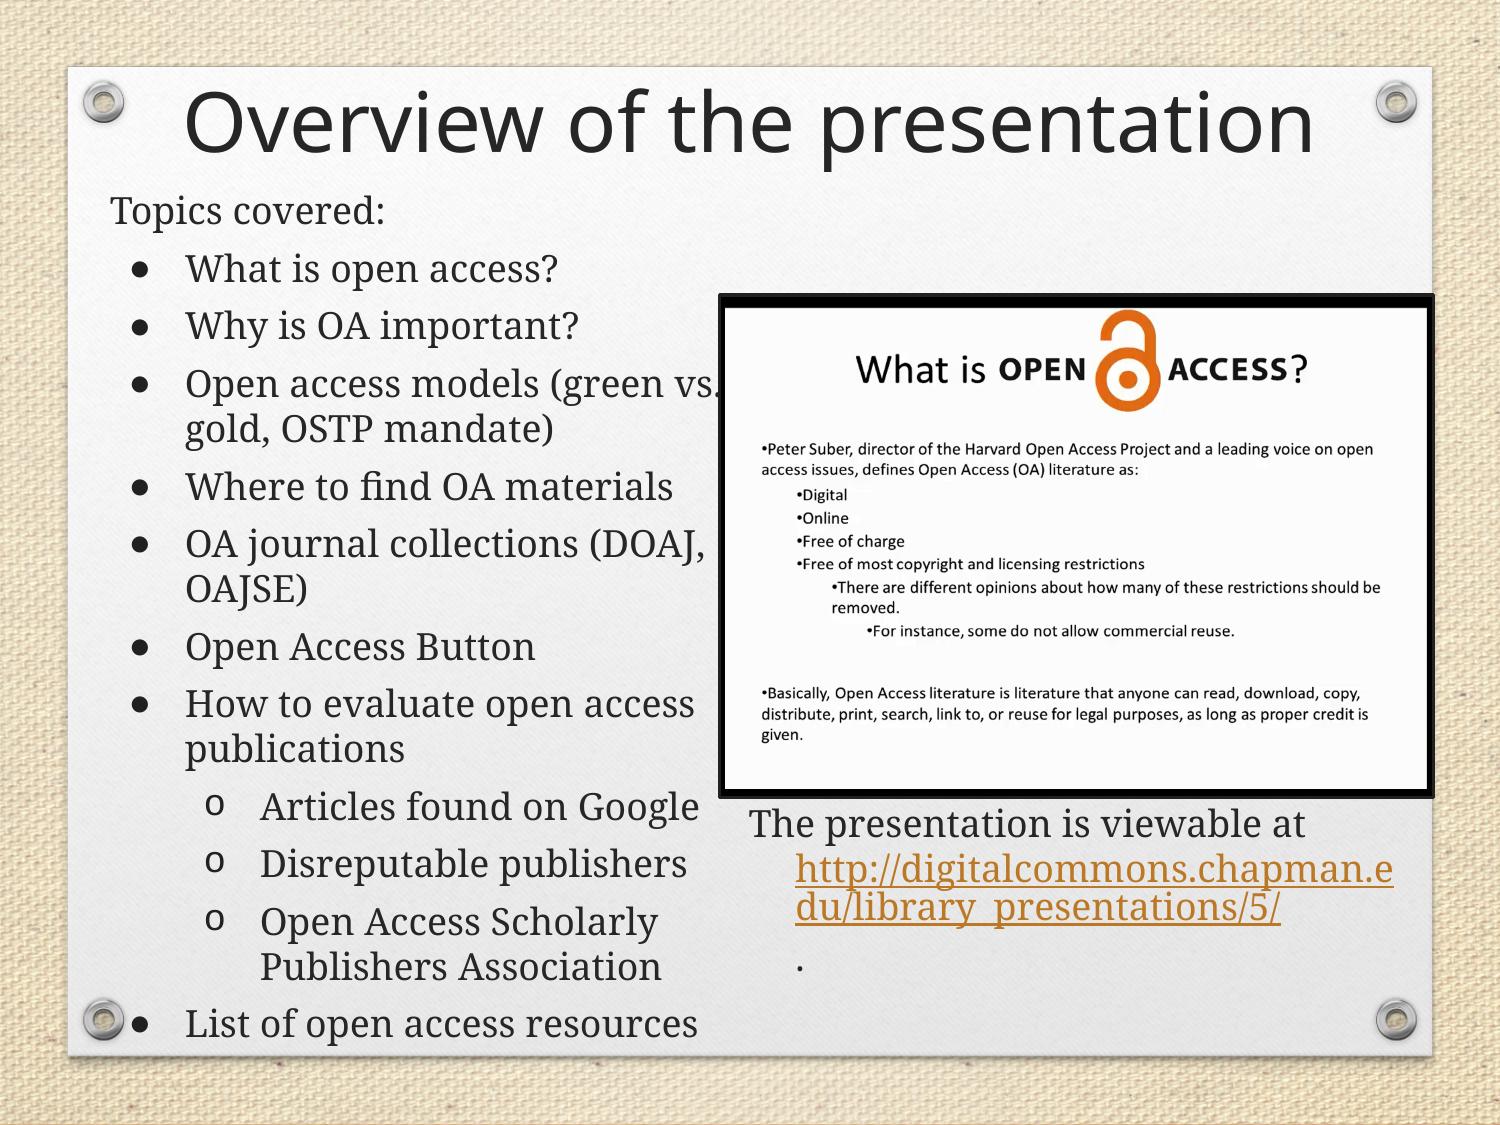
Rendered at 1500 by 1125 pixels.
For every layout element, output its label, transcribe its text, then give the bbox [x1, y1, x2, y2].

title Overview of the presentation [75, 0, 1425, 184]
text_box [719, 295, 1434, 798]
picture [724, 307, 1429, 789]
list The presentation is viewable at http://digitalcommons.chapman.edu/library_presentations/5/. [733, 798, 1420, 1029]
list Topics covered: What is open access? Why is OA important? Open access models (green vs. gold, OSTP mandate) Where to find OA materials OA journal collections (DOAJ, OAJSE) Open Access Button How to evaluate open access publications Articles found on Google Disreputable publishers Open Access Scholarly Publishers Association List of open access resources [94, 172, 750, 988]
picture [0, 0, 1500, 1125]
